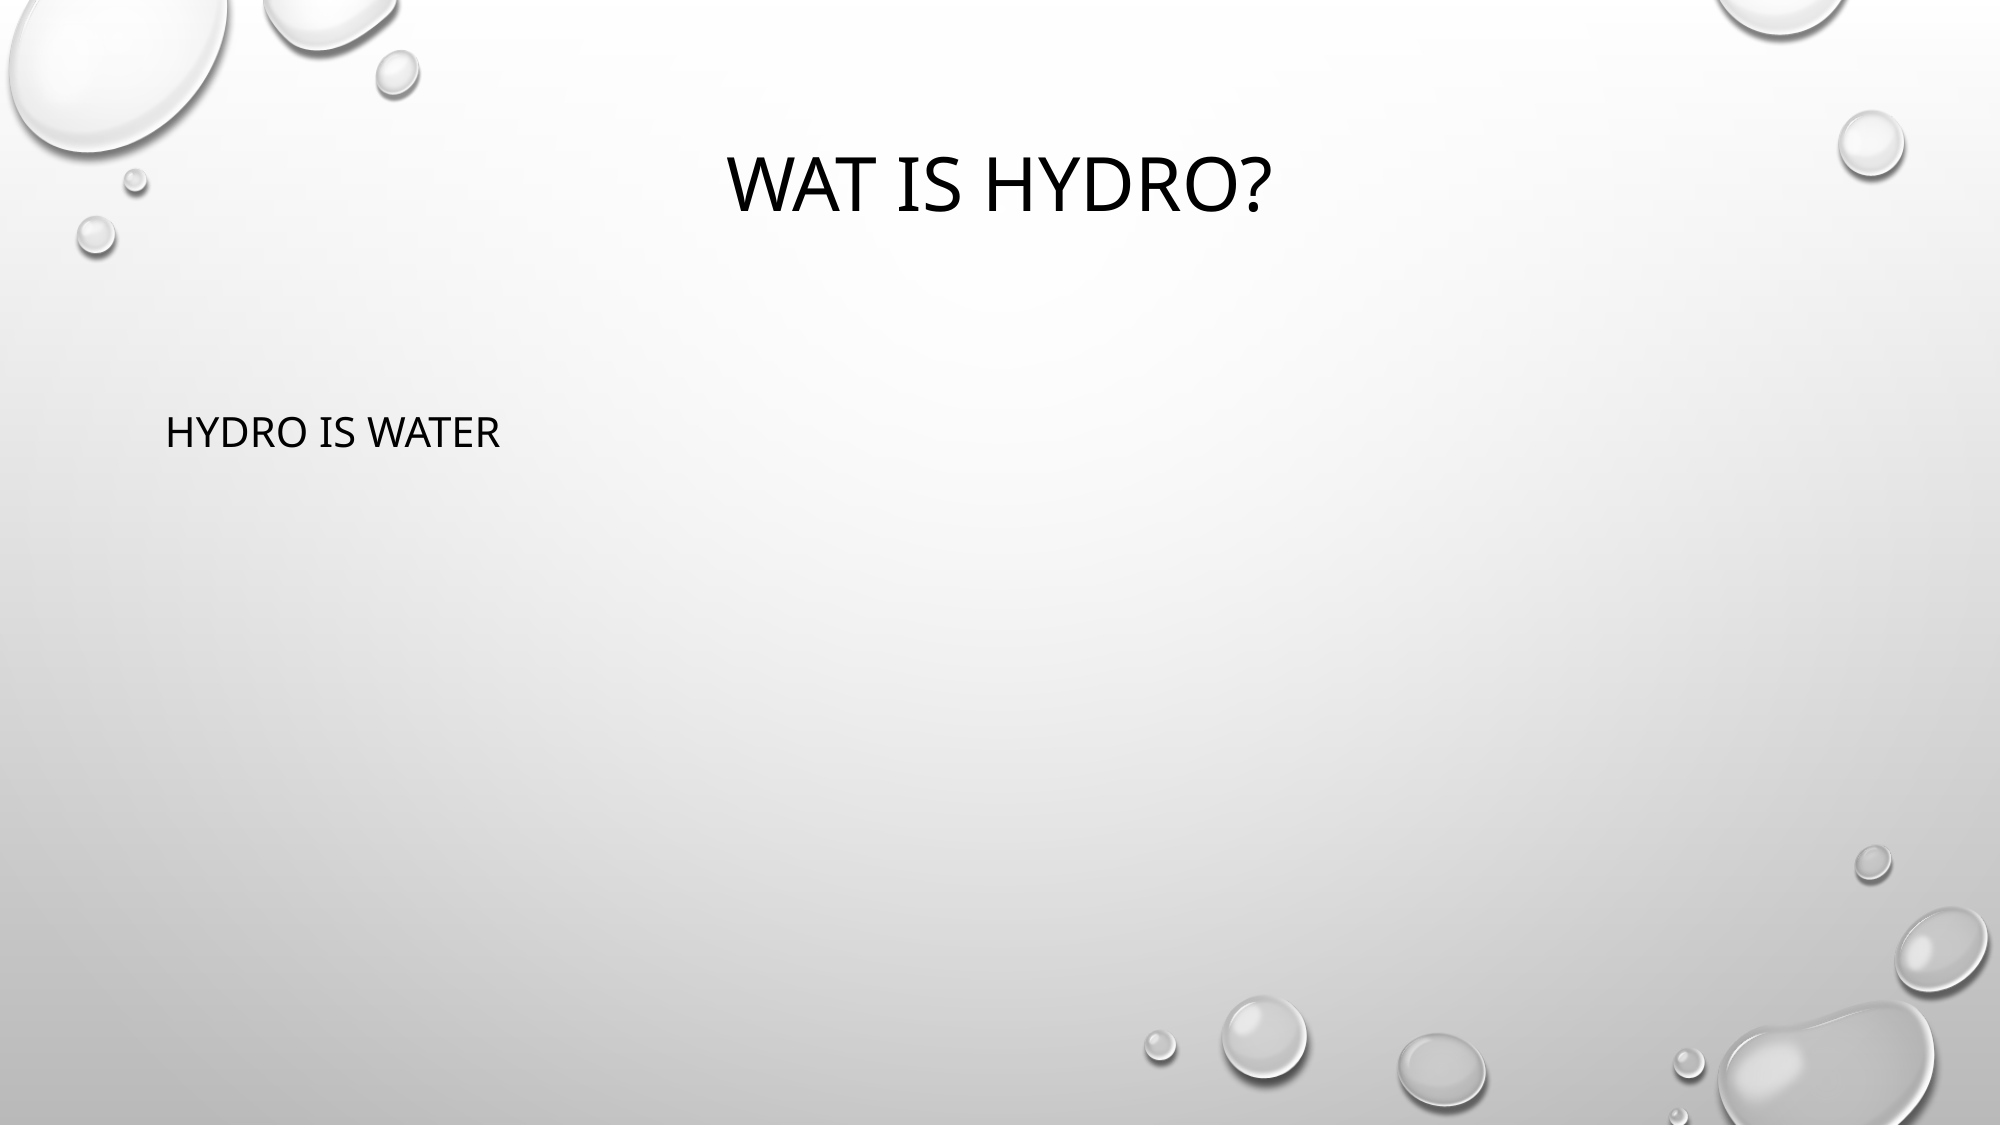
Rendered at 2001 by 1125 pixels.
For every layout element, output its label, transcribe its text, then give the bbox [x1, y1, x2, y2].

title Wat is hydro? [149, 101, 1851, 364]
picture [0, 0, 2000, 1125]
list Hydro is water [149, 388, 1850, 950]
